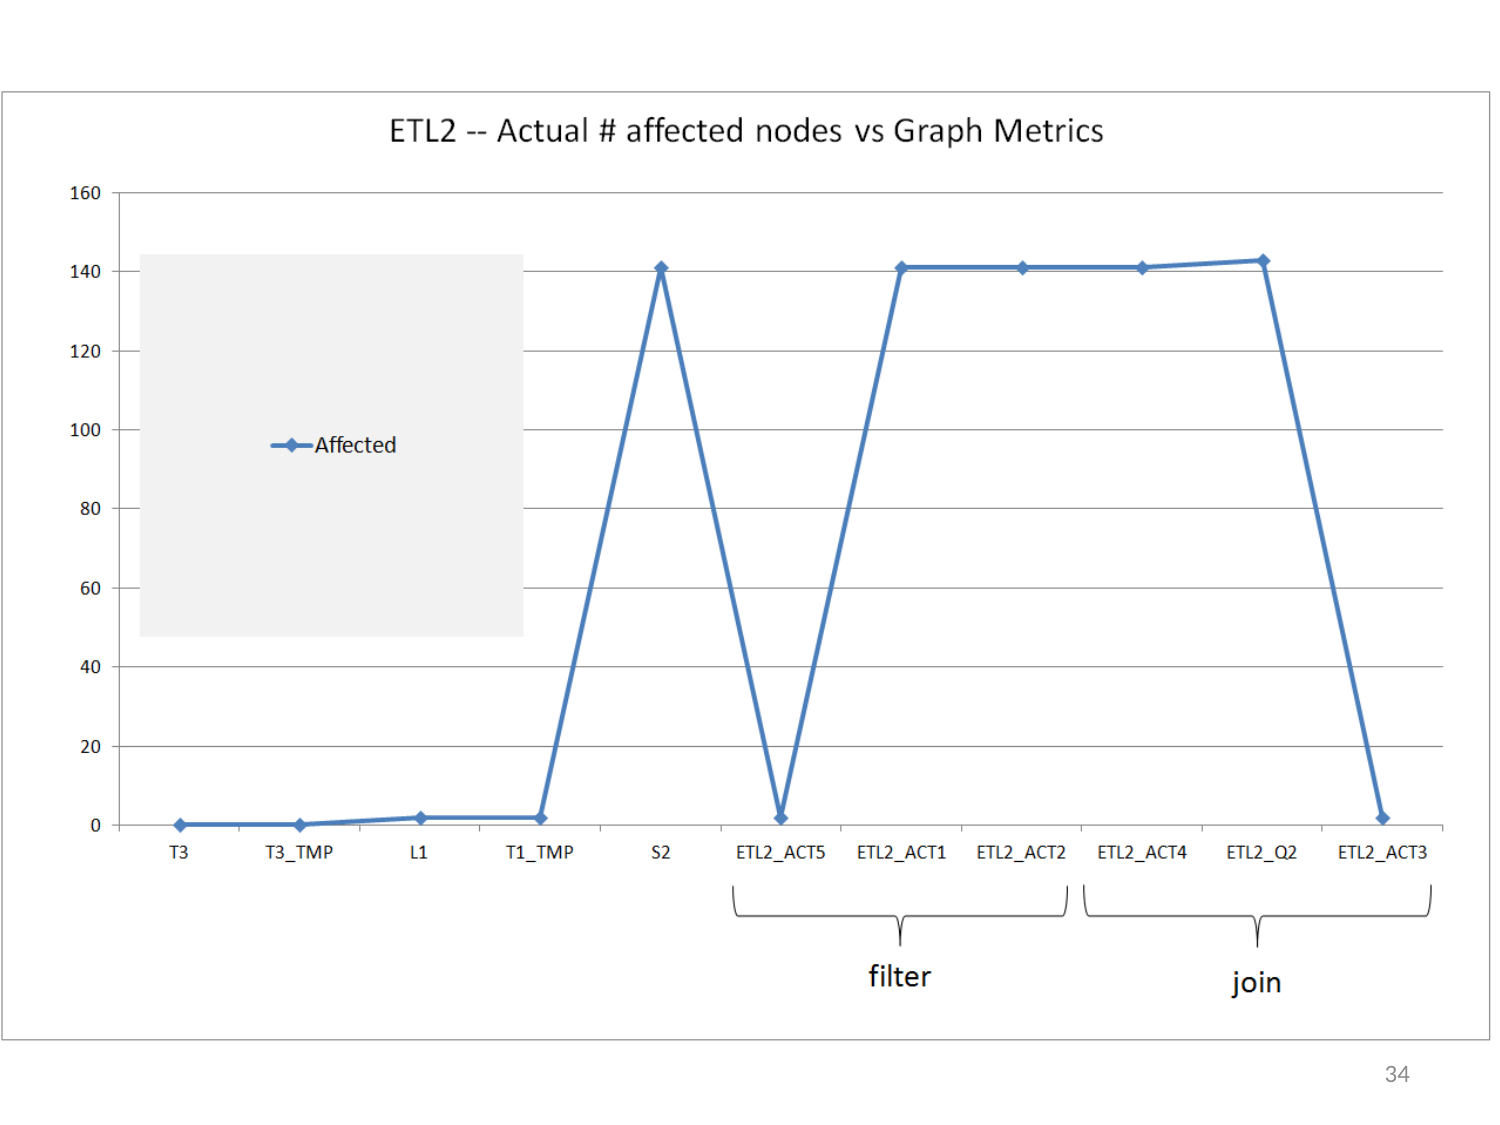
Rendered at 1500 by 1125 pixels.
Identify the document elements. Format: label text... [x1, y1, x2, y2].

picture [0, 89, 1495, 1045]
slide_number 34 [1074, 1053, 1425, 1103]
